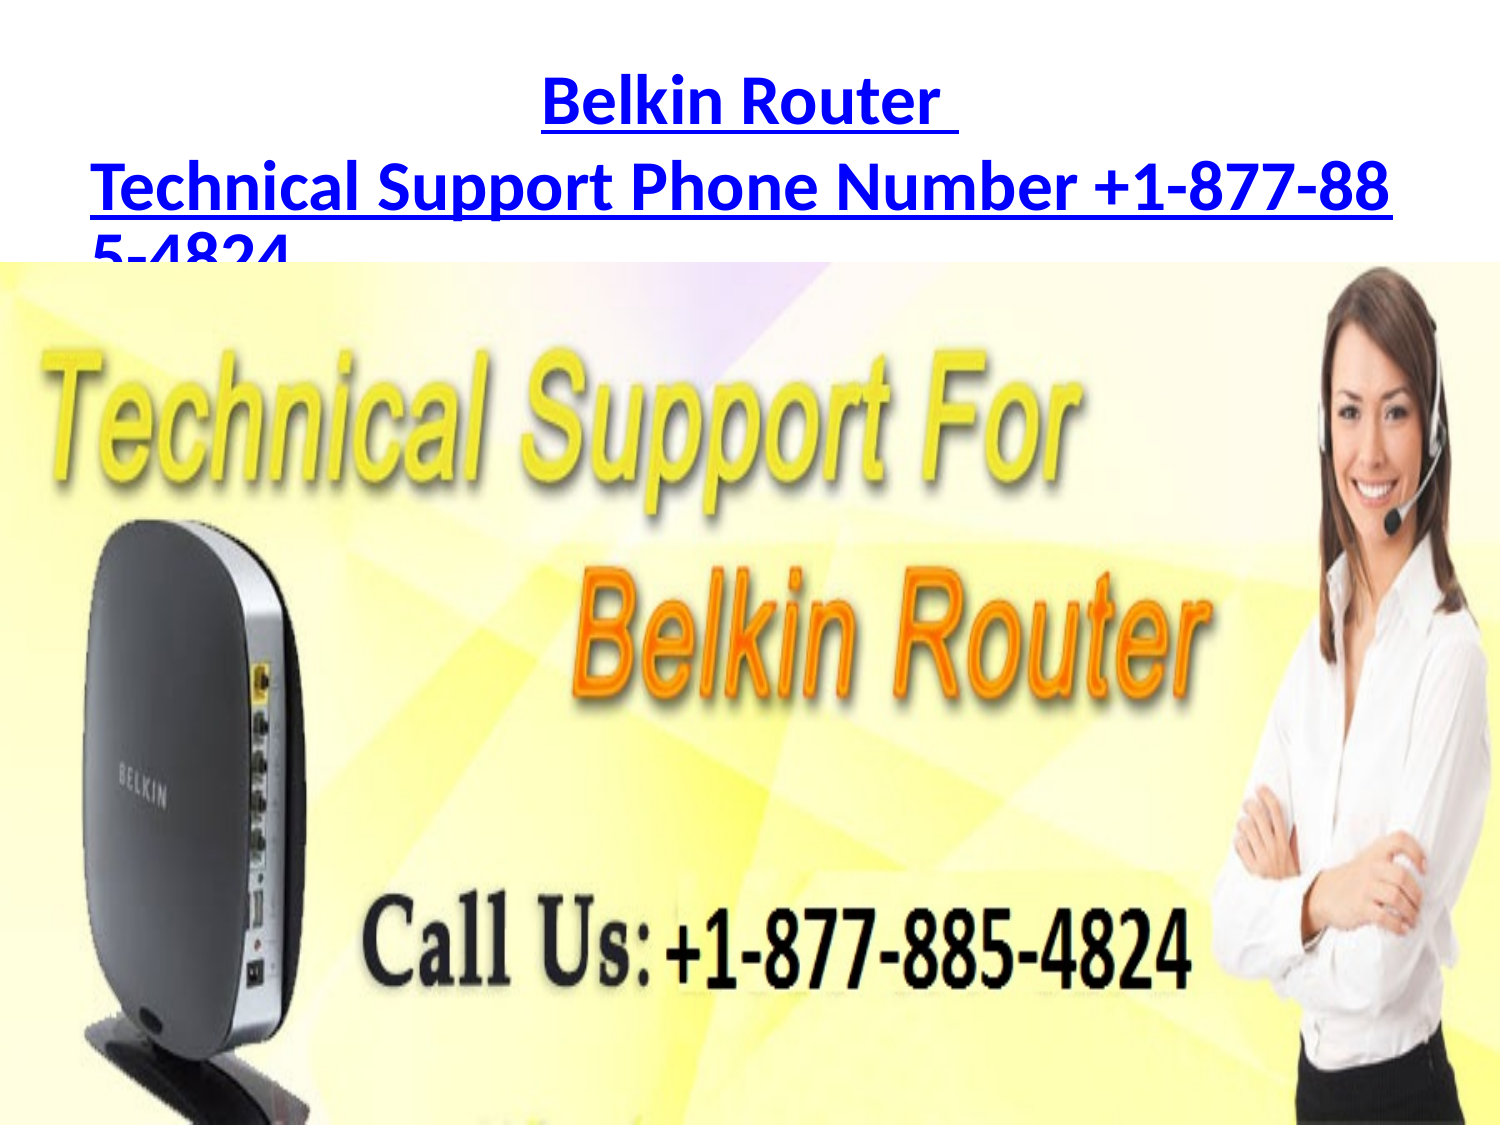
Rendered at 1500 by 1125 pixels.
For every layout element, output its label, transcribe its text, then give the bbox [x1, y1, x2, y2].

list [0, 262, 1500, 1125]
title Belkin Router Technical Support Phone Number +1-877-885-4824 [75, 45, 1425, 233]
